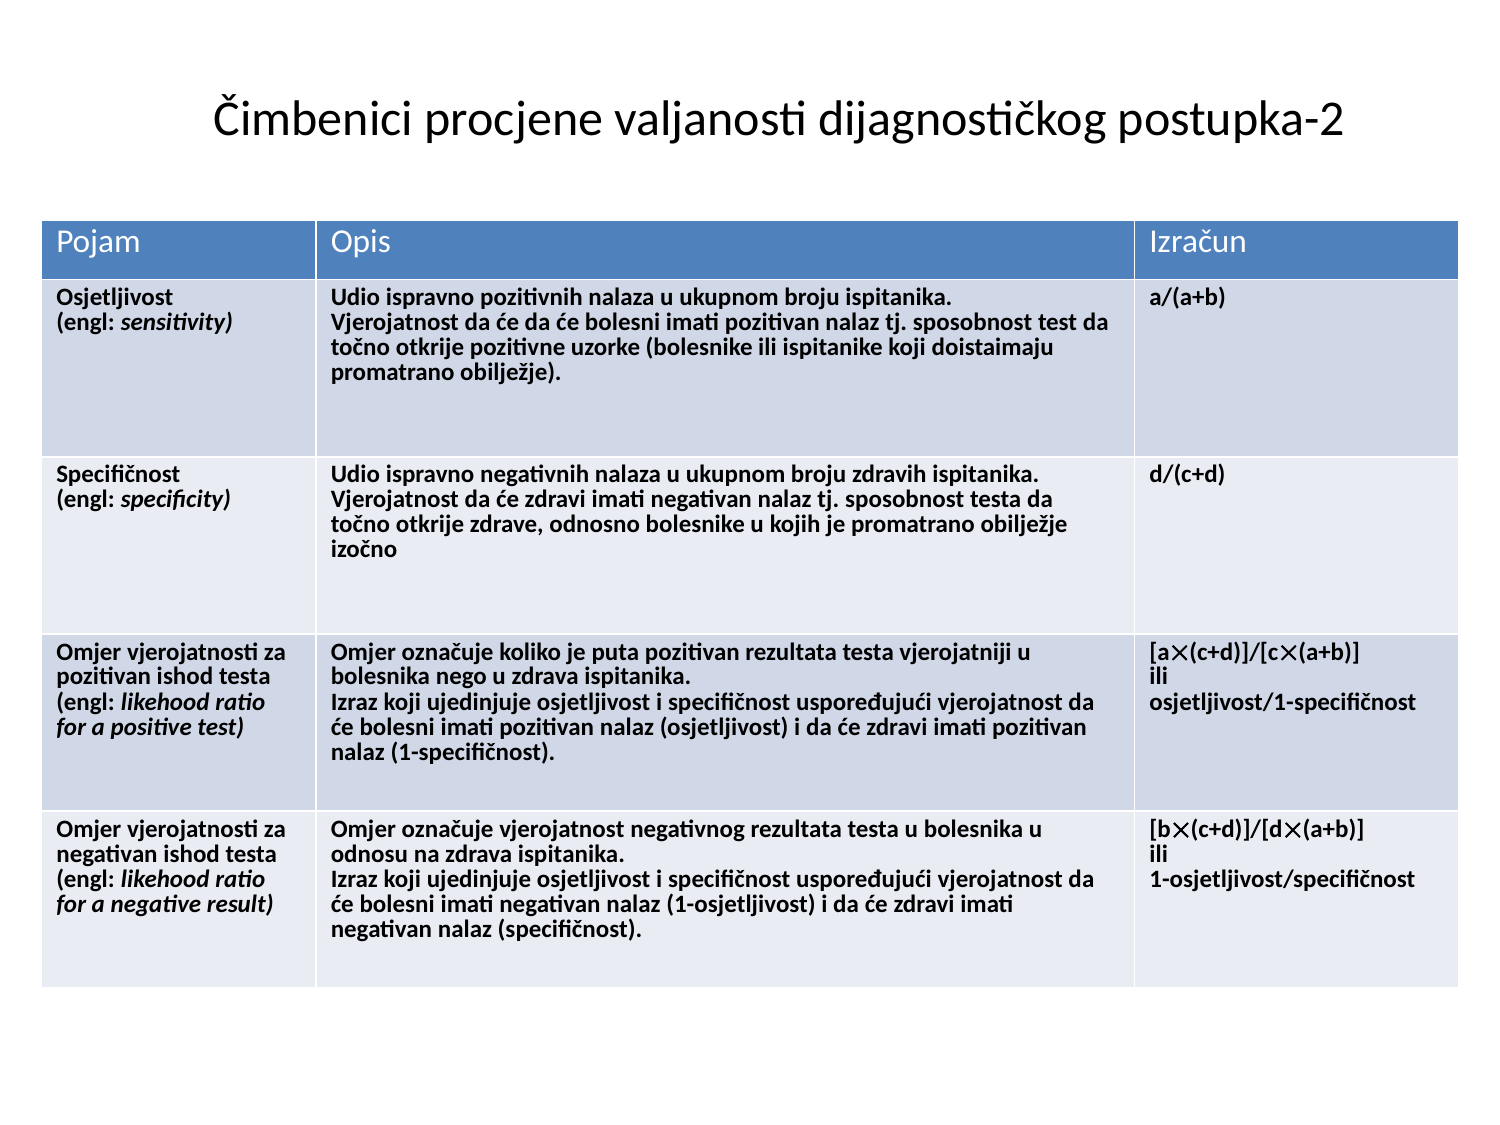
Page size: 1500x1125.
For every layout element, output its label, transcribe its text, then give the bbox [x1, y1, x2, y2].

table_cell Omjer označuje vjerojatnost negativnog rezultata testa u bolesnika u odnosu na zdrava ispitanika. Izraz koji ujedinjuje osjetljivost i specifičnost uspoređujući vjerojatnost da će bolesni imati negativan nalaz (1-osjetljivost) i da će zdravi imati negativan nalaz (specifičnost). [317, 812, 1134, 987]
table_cell Specifičnost (engl: specificity) [42, 458, 315, 633]
table_cell Udio ispravno pozitivnih nalaza u ukupnom broju ispitanika. Vjerojatnost da će da će bolesni imati pozitivan nalaz tj. sposobnost test da točno otkrije pozitivne uzorke (bolesnike ili ispitanike koji doistaimaju promatrano obilježje). [317, 280, 1134, 456]
table_cell d/(c+d) [1135, 458, 1458, 633]
table_header Pojam [42, 221, 315, 279]
table_cell Omjer vjerojatnosti za negativan ishod testa (engl: likehood ratio for a negative result) [42, 812, 315, 987]
table_cell Omjer vjerojatnosti za pozitivan ishod testa (engl: likehood ratio for a positive test) [42, 635, 315, 810]
table_cell a/(a+b) [1135, 280, 1458, 456]
table_cell Omjer označuje koliko je puta pozitivan rezultata testa vjerojatniji u bolesnika nego u zdrava ispitanika. Izraz koji ujedinjuje osjetljivost i specifičnost uspoređujući vjerojatnost da će bolesni imati pozitivan nalaz (osjetljivost) i da će zdravi imati pozitivan nalaz (1-specifičnost). [317, 635, 1134, 810]
table_cell Udio ispravno negativnih nalaza u ukupnom broju zdravih ispitanika. Vjerojatnost da će zdravi imati negativan nalaz tj. sposobnost testa da točno otkrije zdrave, odnosno bolesnike u kojih je promatrano obilježje izočno [317, 458, 1134, 633]
table_header Opis [317, 221, 1134, 279]
table_cell [b(c+d)]/[d(a+b)] ili 1-osjetljivost/specifičnost [1135, 812, 1458, 987]
table_header Izračun [1135, 221, 1458, 279]
table_cell Osjetljivost (engl: sensitivity) [42, 280, 315, 456]
title Čimbenici procjene valjanosti dijagnostičkog postupka-2 [100, 42, 1459, 204]
table_cell [a(c+d)]/[c(a+b)] ili osjetljivost/1-specifičnost [1135, 635, 1458, 810]
